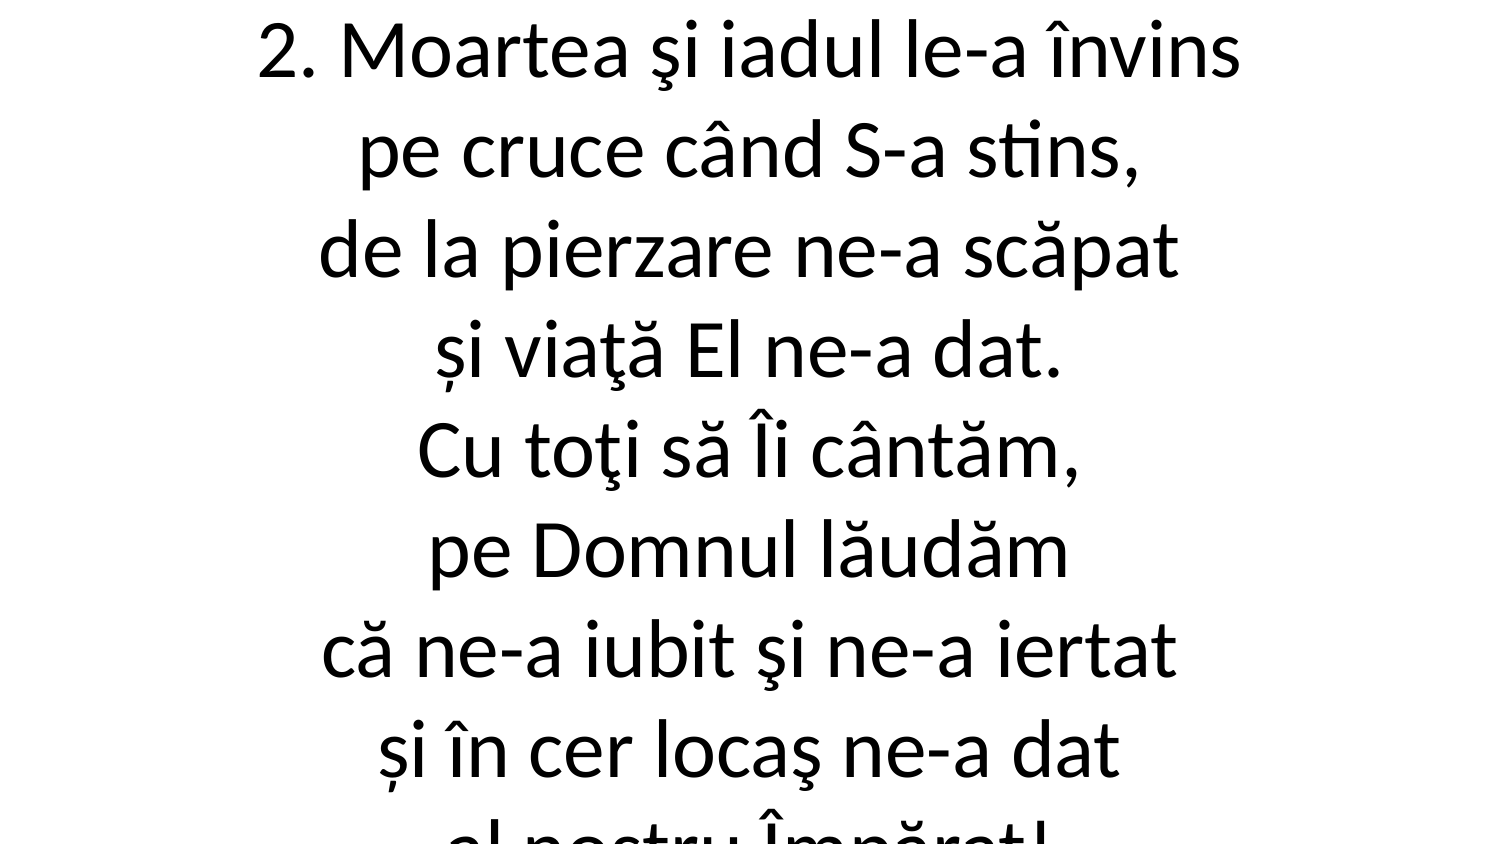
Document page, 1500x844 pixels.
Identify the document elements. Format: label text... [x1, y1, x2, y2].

text_box 2. Moartea şi iadul le-a învins pe cruce când S-a stins, de la pierzare ne-a scăpat și viaţă El ne-a dat. Cu toţi să Îi cântăm, pe Domnul lăudăm că ne-a iubit şi ne-a iertat și în cer locaş ne-a dat al nostru Împărat! [241, 0, 1259, 844]
